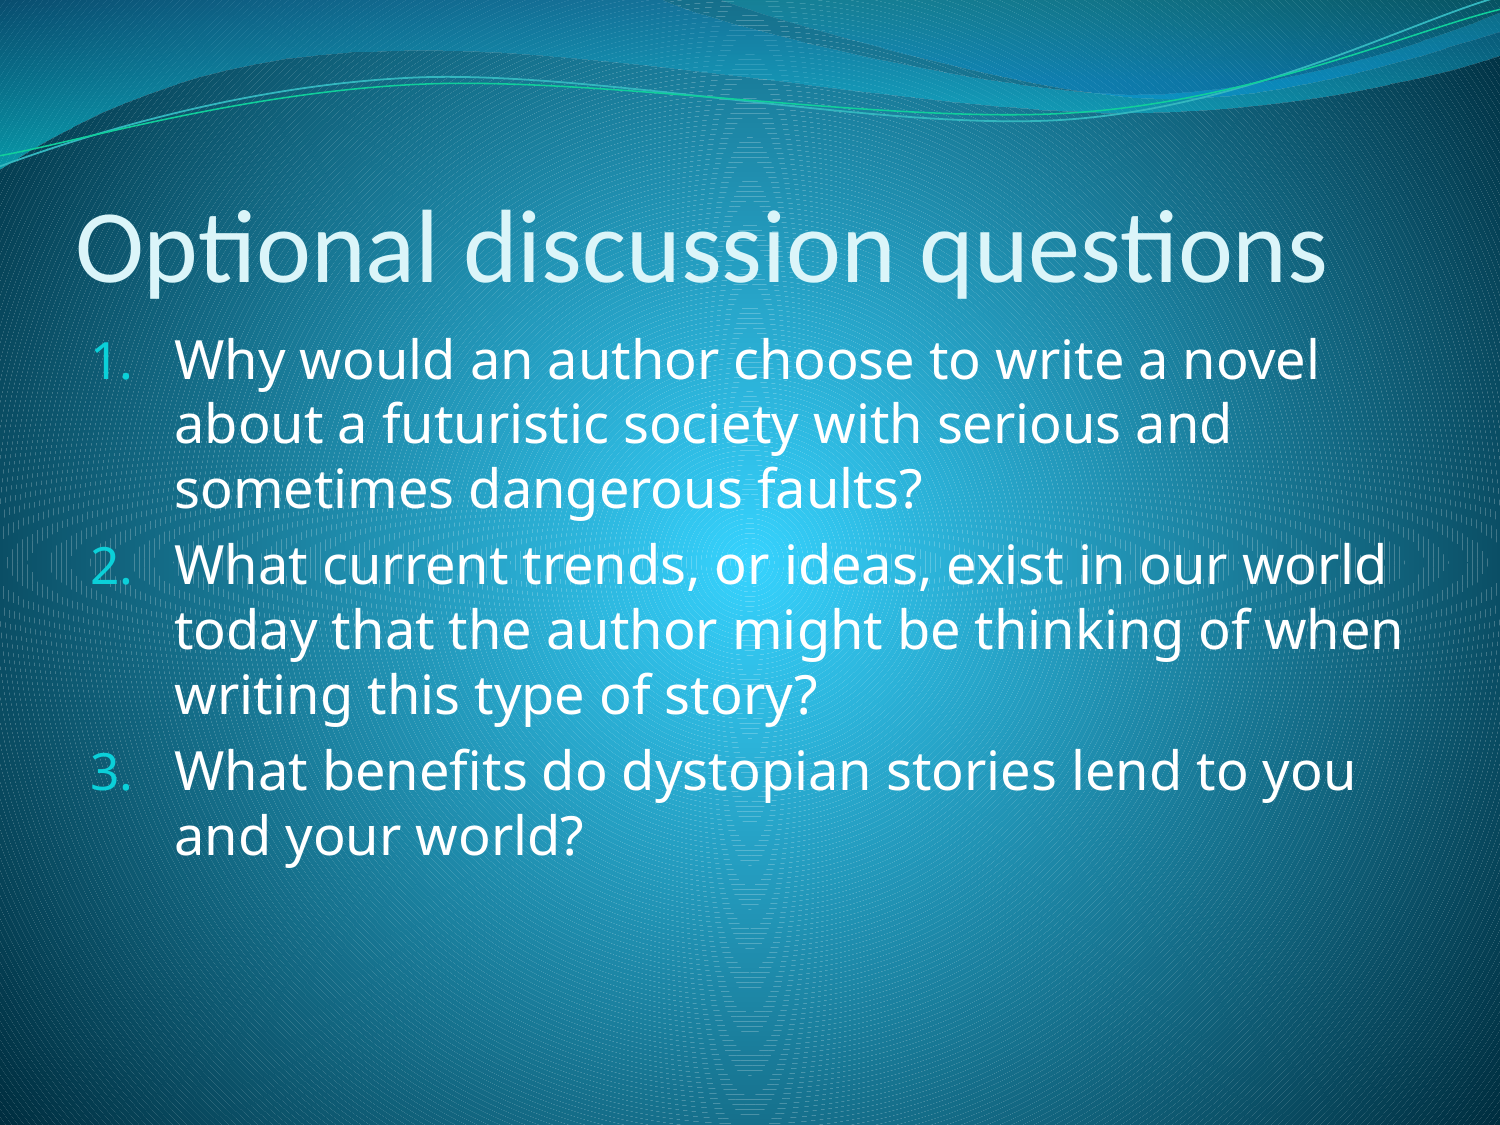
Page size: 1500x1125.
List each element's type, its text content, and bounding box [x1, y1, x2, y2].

title Optional discussion questions [75, 115, 1425, 304]
list Why would an author choose to write a novel about a futuristic society with serious and sometimes dangerous faults? What current trends, or ideas, exist in our world today that the author might be thinking of when writing this type of story? What benefits do dystopian stories lend to you and your world? [75, 317, 1425, 1038]
